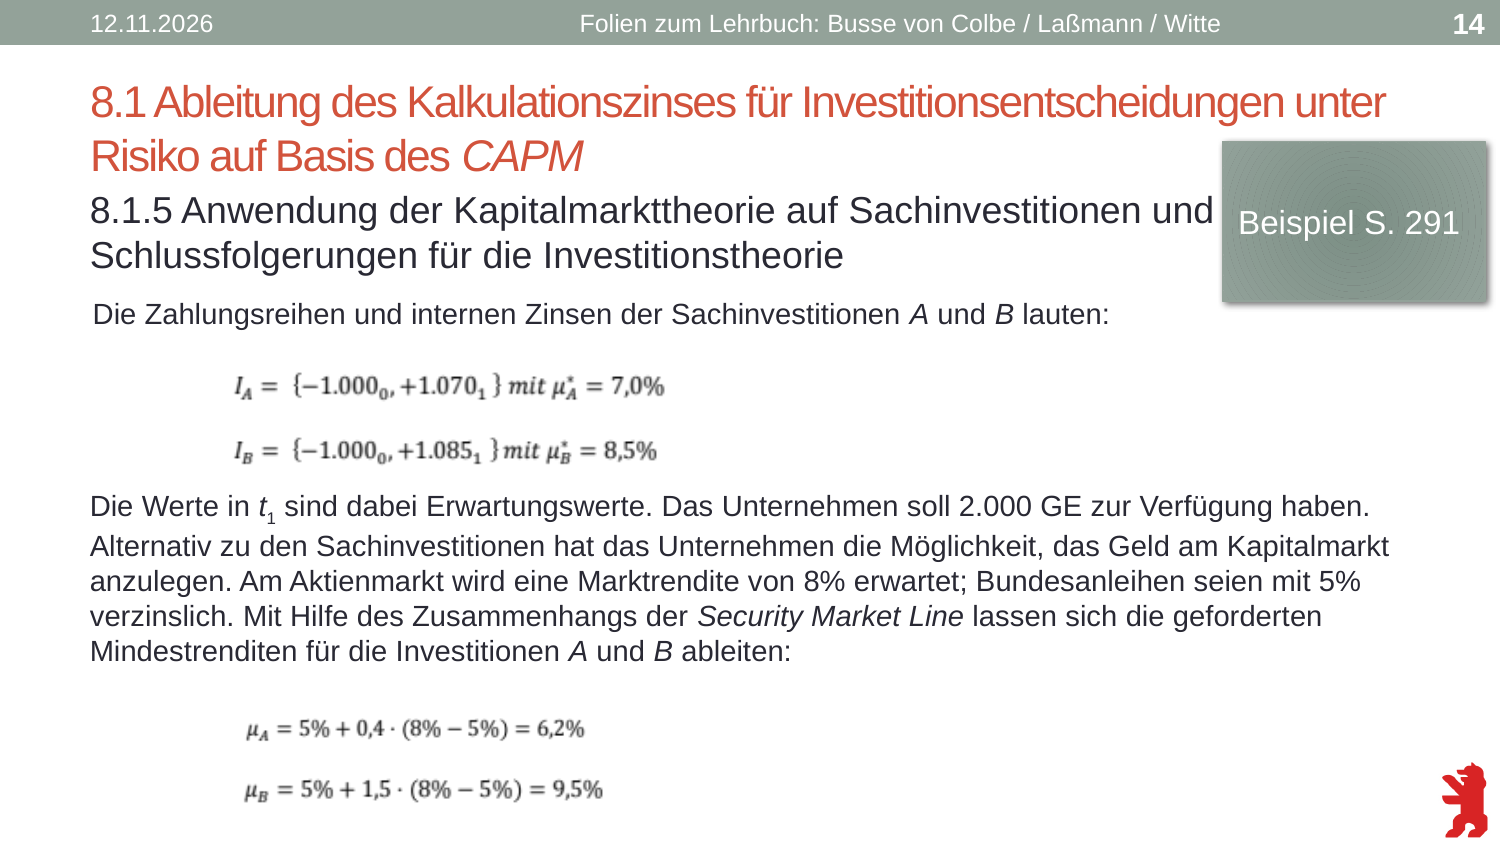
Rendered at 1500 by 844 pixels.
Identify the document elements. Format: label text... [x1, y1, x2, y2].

text_box Die Werte in t1 sind dabei Erwartungswerte. Das Unternehmen soll 2.000 GE zur Verfügung haben. Alternativ zu den Sachinvestitionen hat das Unternehmen die Möglichkeit, das Geld am Kapitalmarkt anzulegen. Am Aktienmarkt wird eine Marktrendite von 8% erwartet; Bundesanleihen seien mit 5% verzinslich. Mit Hilfe des Zusammenhangs der Security Market Line lassen sich die geforderten Mindestrenditen für die Investitionen A und B ableiten: [74, 480, 1425, 710]
text_box 8.1.5 Anwendung der Kapitalmarkttheorie auf Sachinvestitionen und Schlussfolgerungen für die Investitionstheorie [74, 178, 1219, 284]
picture [206, 681, 641, 844]
footer Folien zum Lehrbuch: Busse von Colbe / Laßmann / Witte [562, 2, 1238, 43]
text_box Beispiel S. 291 [1222, 141, 1486, 302]
title 8.1 Ableitung des Kalkulationszinses für Investitionsentscheidungen unter Risiko auf Basis des CAPM [75, 65, 1425, 178]
text_box Die Zahlungsreihen und internen Zinsen der Sachinvestitionen A und B lauten: [77, 287, 1126, 373]
picture [1434, 760, 1500, 844]
picture [181, 332, 713, 508]
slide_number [75, 2, 550, 43]
slide_number 14 [1325, 2, 1500, 43]
